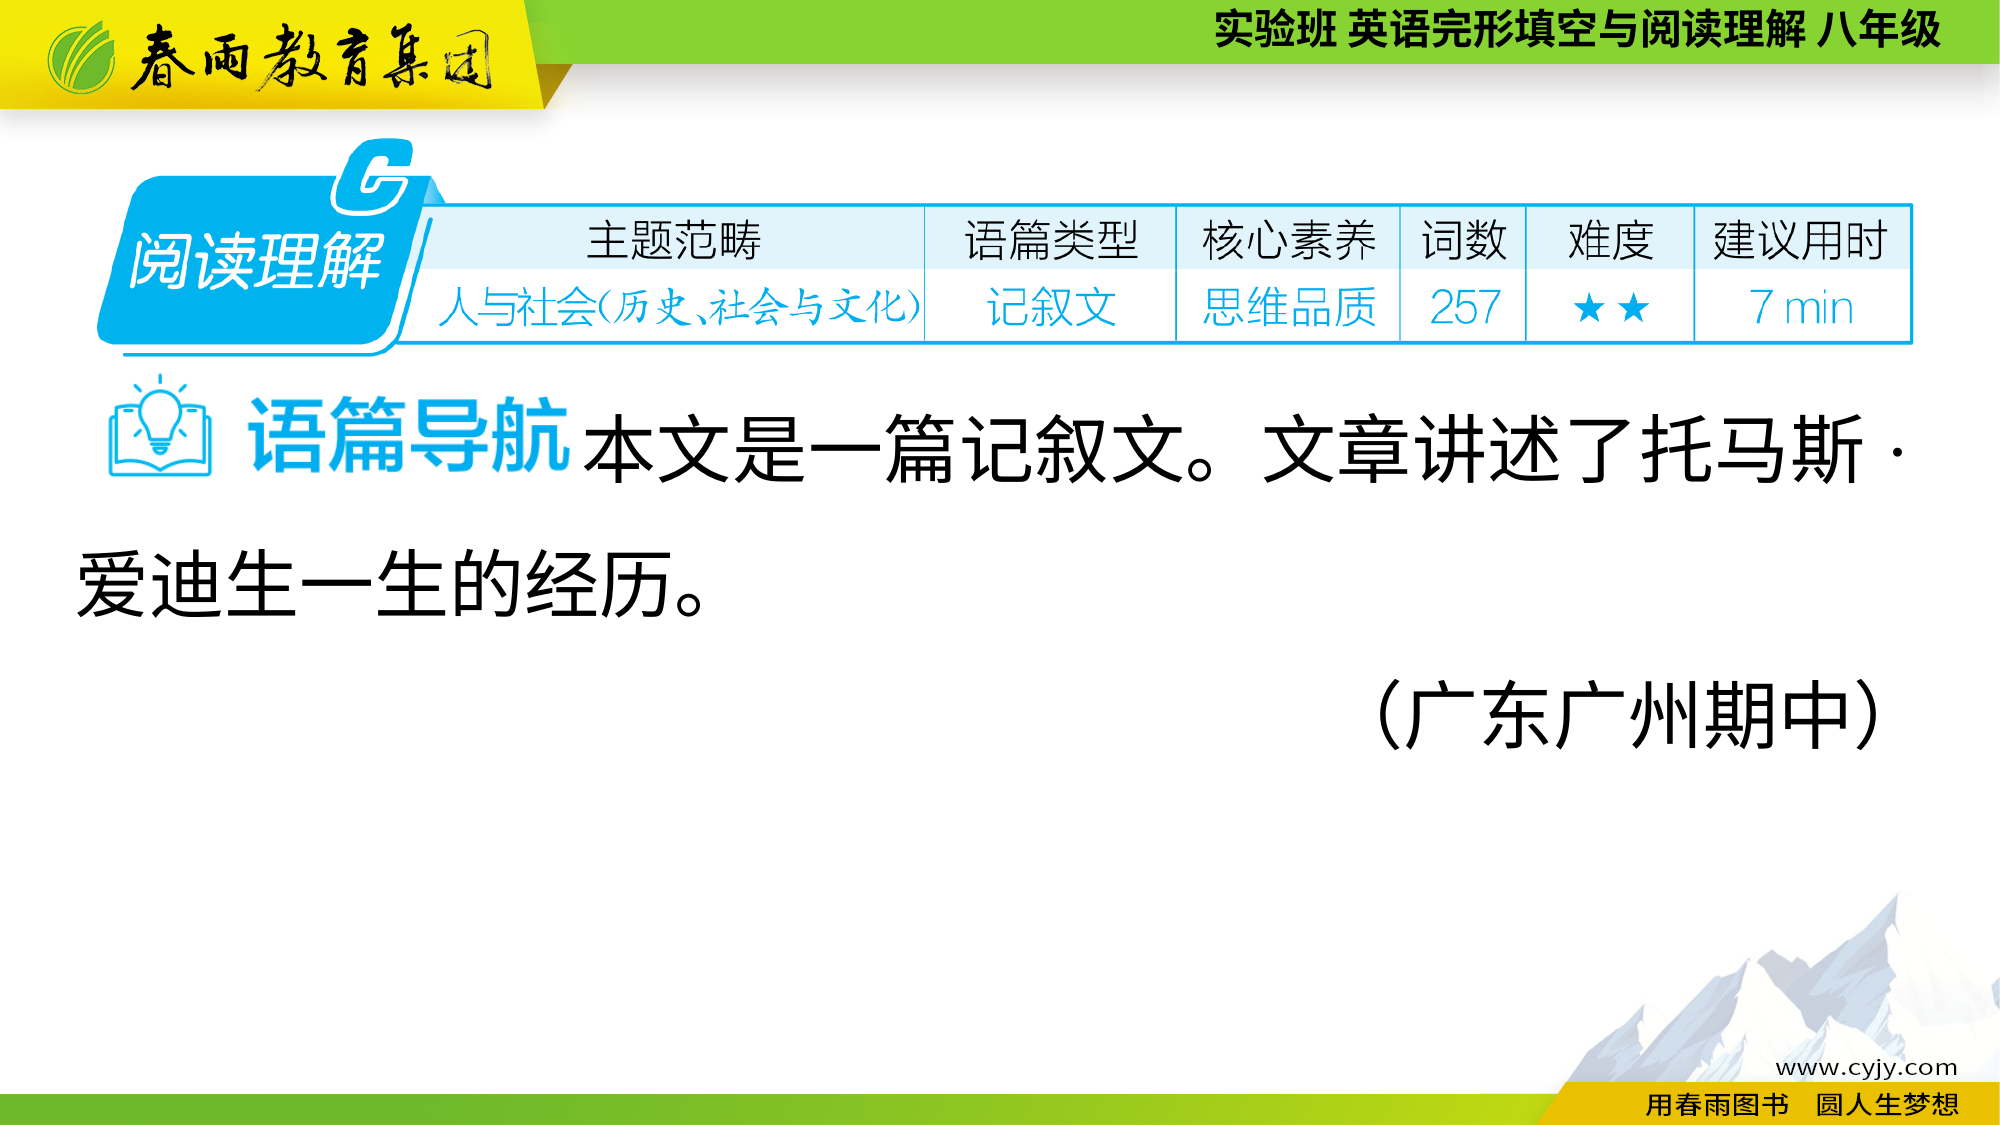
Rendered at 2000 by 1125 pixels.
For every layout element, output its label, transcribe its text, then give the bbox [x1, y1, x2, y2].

picture [0, 0, 2000, 1125]
text_box 本文是一篇记叙文。文章讲述了托马斯·爱迪生一生的经历。 [59, 349, 1944, 635]
list （广东广州期中） [59, 635, 1944, 751]
